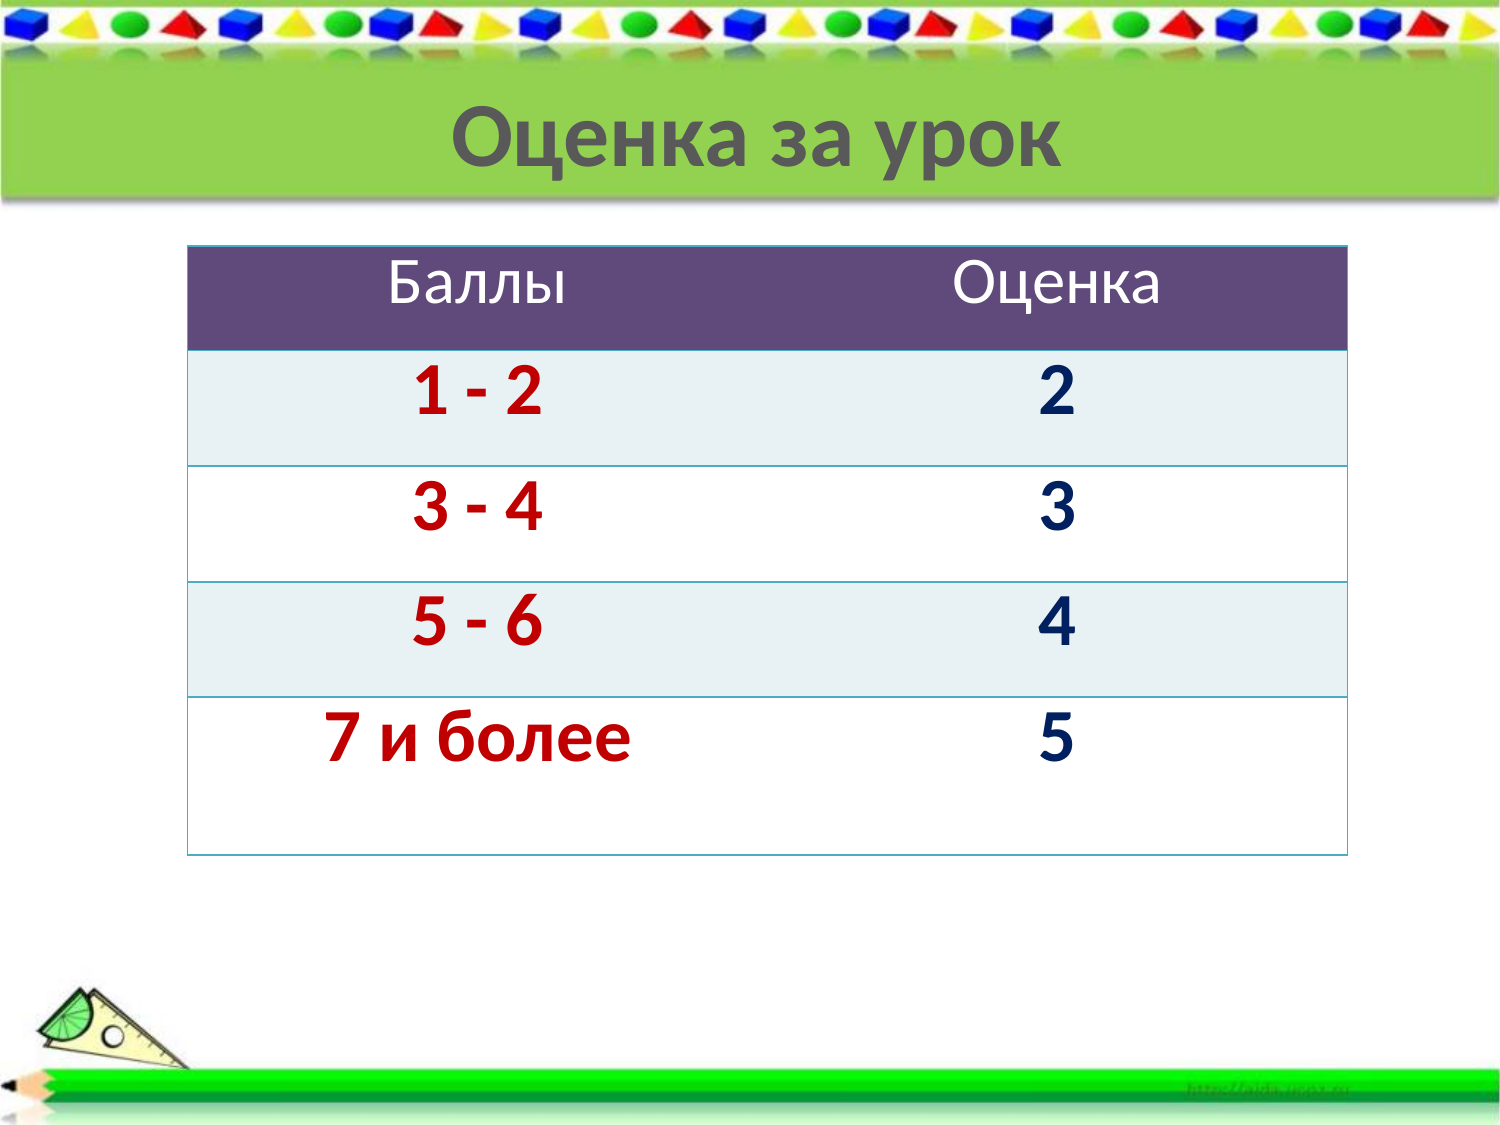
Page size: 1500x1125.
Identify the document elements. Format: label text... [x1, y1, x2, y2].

table_cell 4 [768, 583, 1347, 696]
table_header Оценка [768, 247, 1347, 350]
table_cell 3 [768, 467, 1347, 581]
table_cell 5 - 6 [188, 583, 768, 696]
title Оценка за урок [82, 58, 1432, 201]
table_cell 3 - 4 [188, 467, 768, 581]
table_cell 5 [768, 698, 1347, 854]
picture [0, 0, 1500, 1125]
table_cell 2 [768, 351, 1347, 465]
table_cell 7 и более [188, 698, 768, 854]
table_cell 1 - 2 [188, 351, 768, 465]
table_header Баллы [188, 247, 768, 350]
